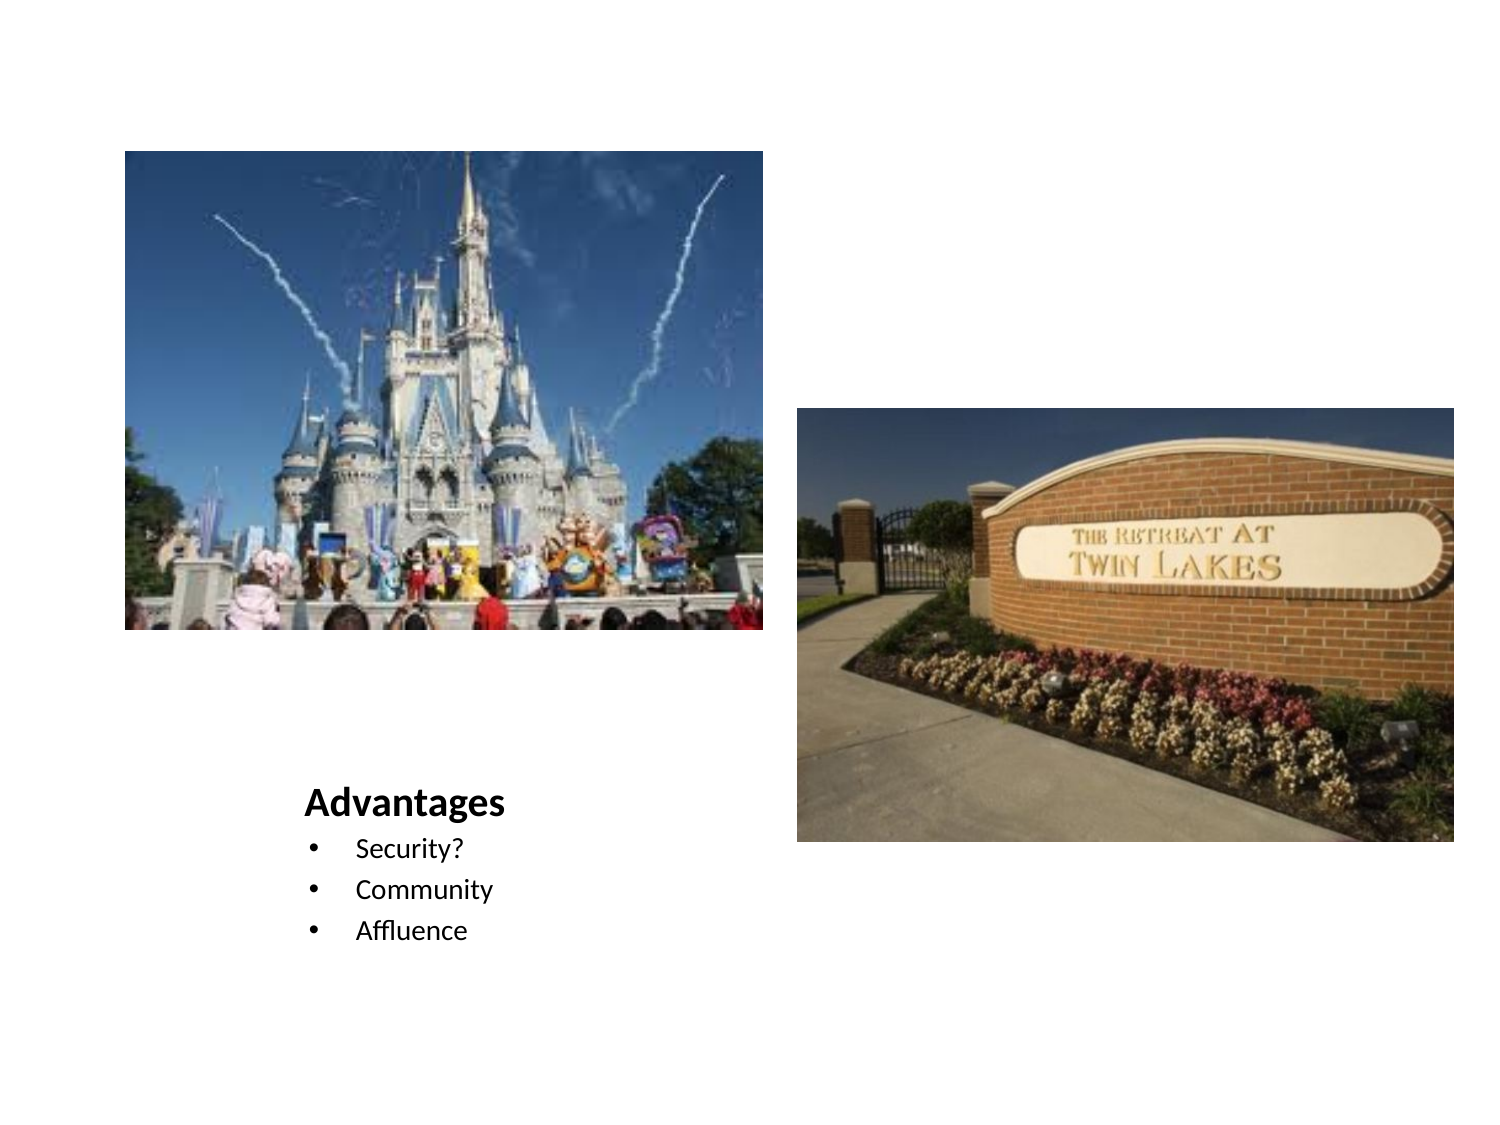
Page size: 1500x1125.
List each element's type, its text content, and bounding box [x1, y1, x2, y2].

title Advantages [289, 780, 791, 833]
picture [124, 100, 1454, 842]
list Security? Community Affluence [294, 822, 1194, 1013]
